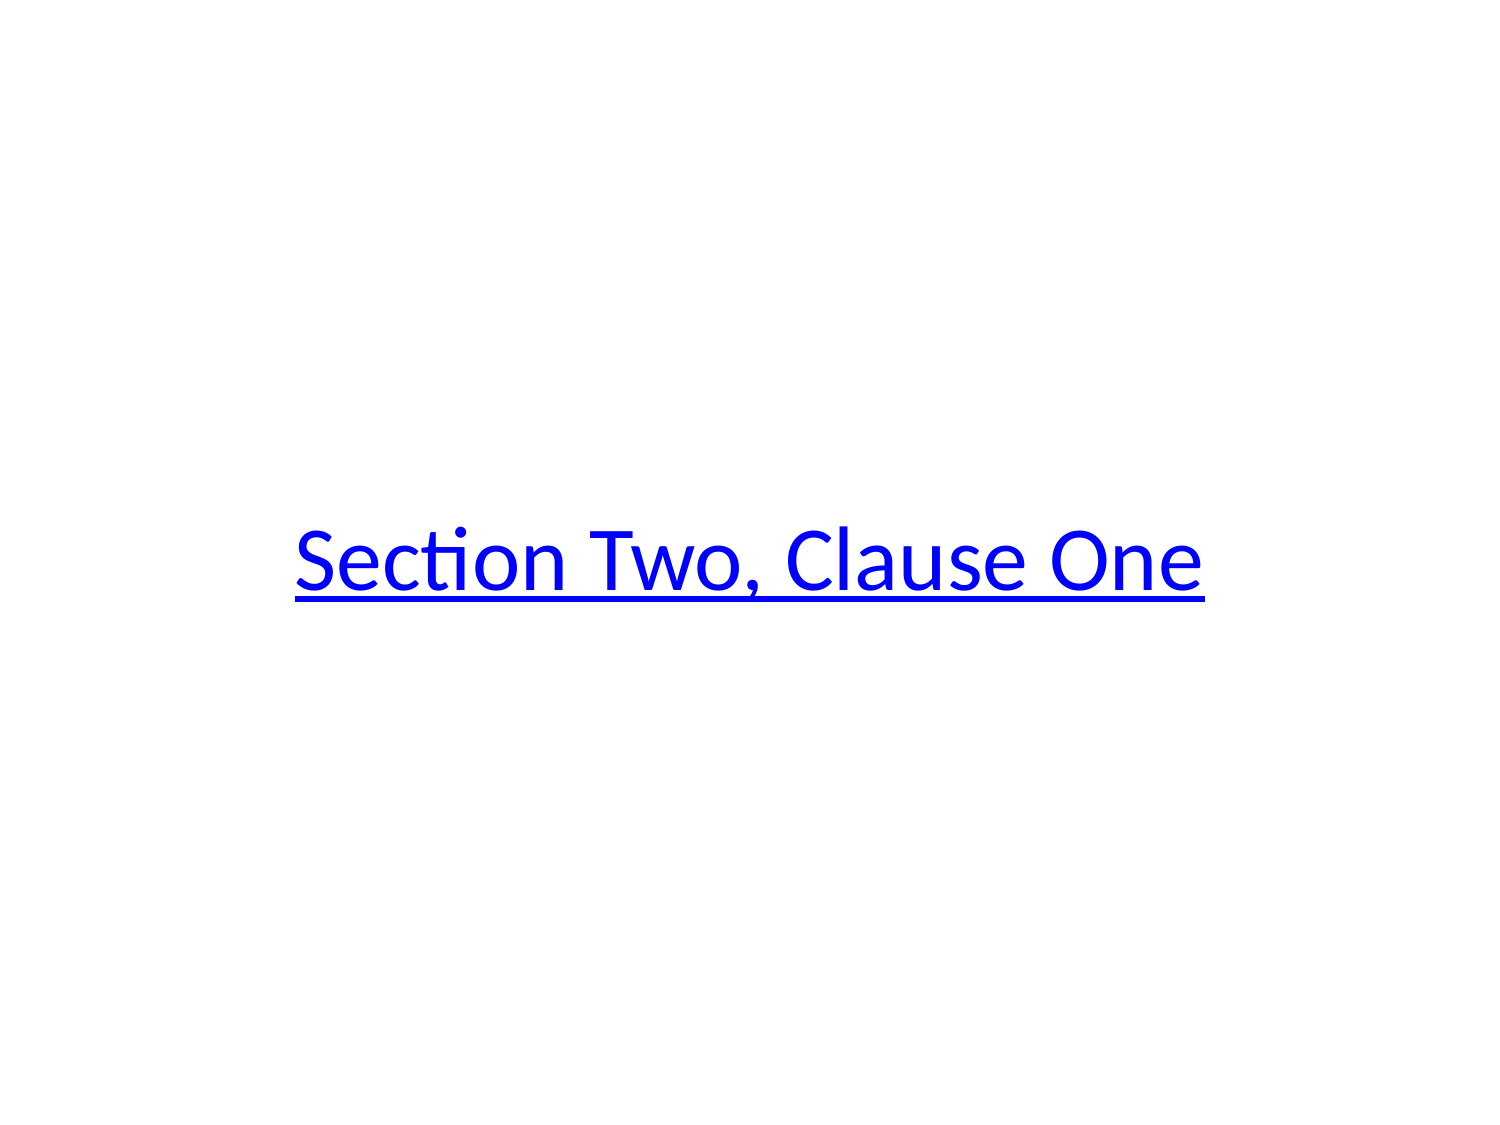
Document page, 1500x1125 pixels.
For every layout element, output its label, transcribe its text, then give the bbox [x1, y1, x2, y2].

title Section Two, Clause One [74, 44, 1426, 1063]
